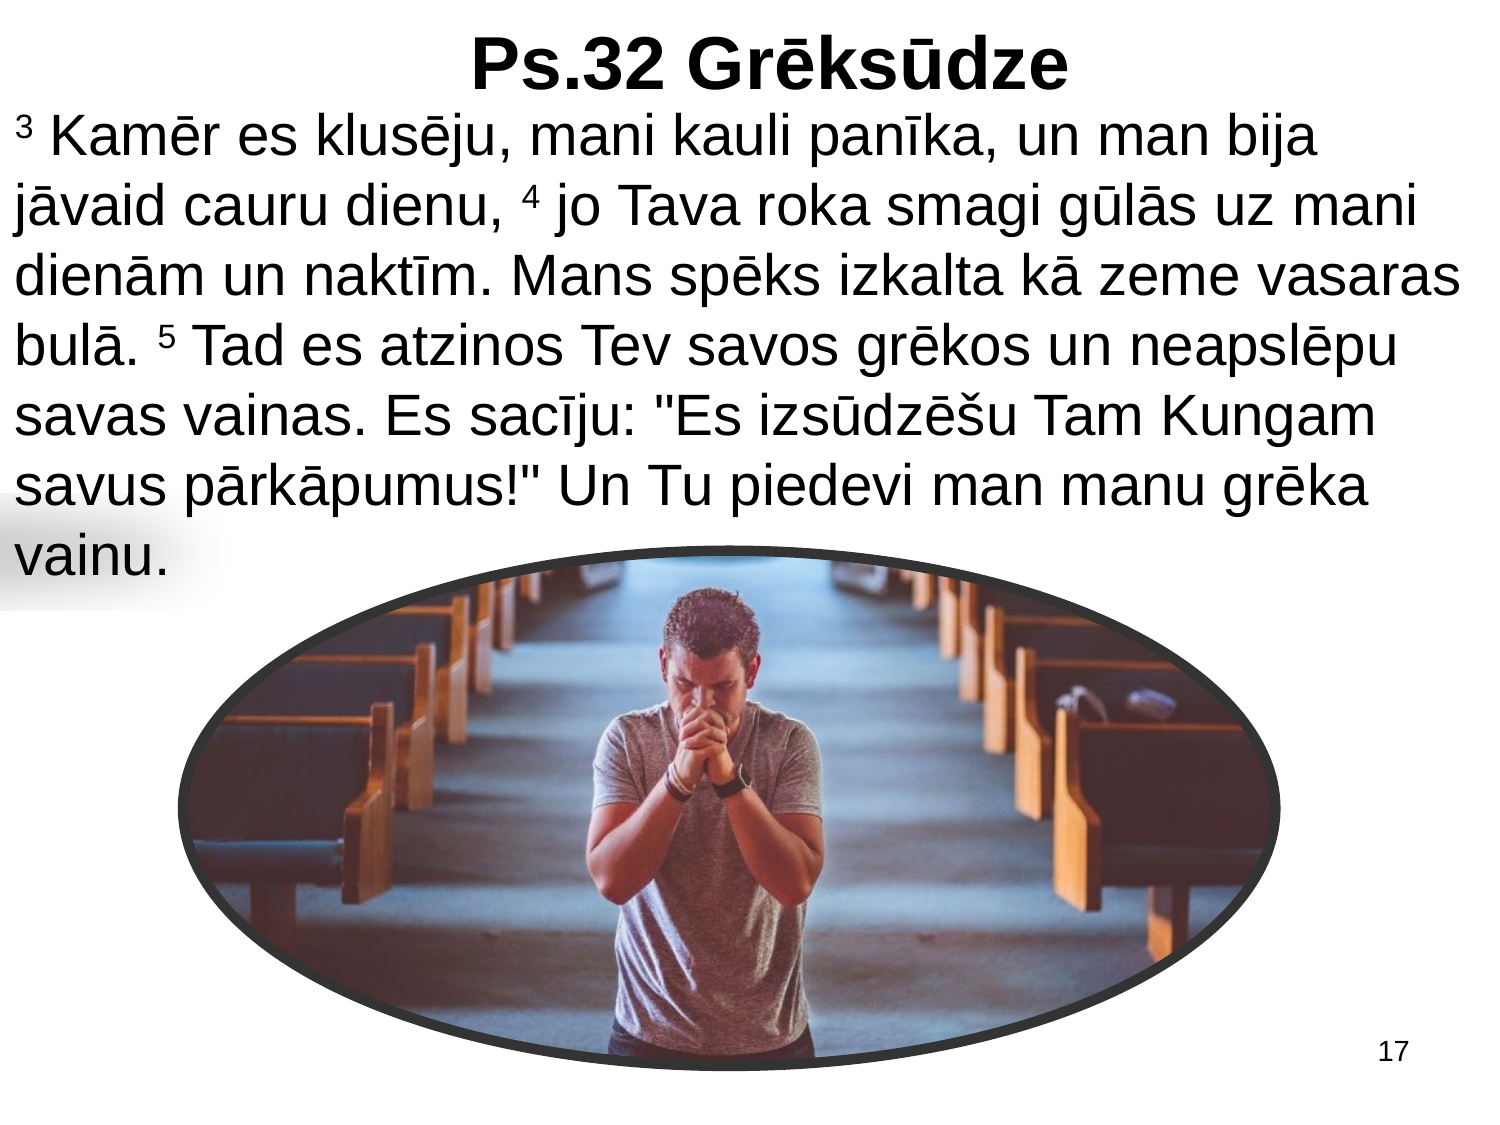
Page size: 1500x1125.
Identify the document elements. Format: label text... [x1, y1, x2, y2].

slide_number 17 [1074, 1024, 1426, 1103]
text_box 3 Kamēr es klusēju, mani kauli panīka, un man bija jāvaid cauru dienu, 4 jo Tava roka smagi gūlās uz mani dienām un naktīm. Mans spēks izkalta kā zeme vasaras bulā. 5 Tad es atzinos Tev savos grēkos un neapslēpu savas vainas. Es sacīju: "Es izsūdzēšu Tam Kungam savus pārkāpumus!" Un Tu piedevi man manu grēka vainu. [0, 90, 1500, 595]
picture [182, 550, 1276, 1067]
title Ps.32 Grēksūdze [40, 0, 1500, 90]
